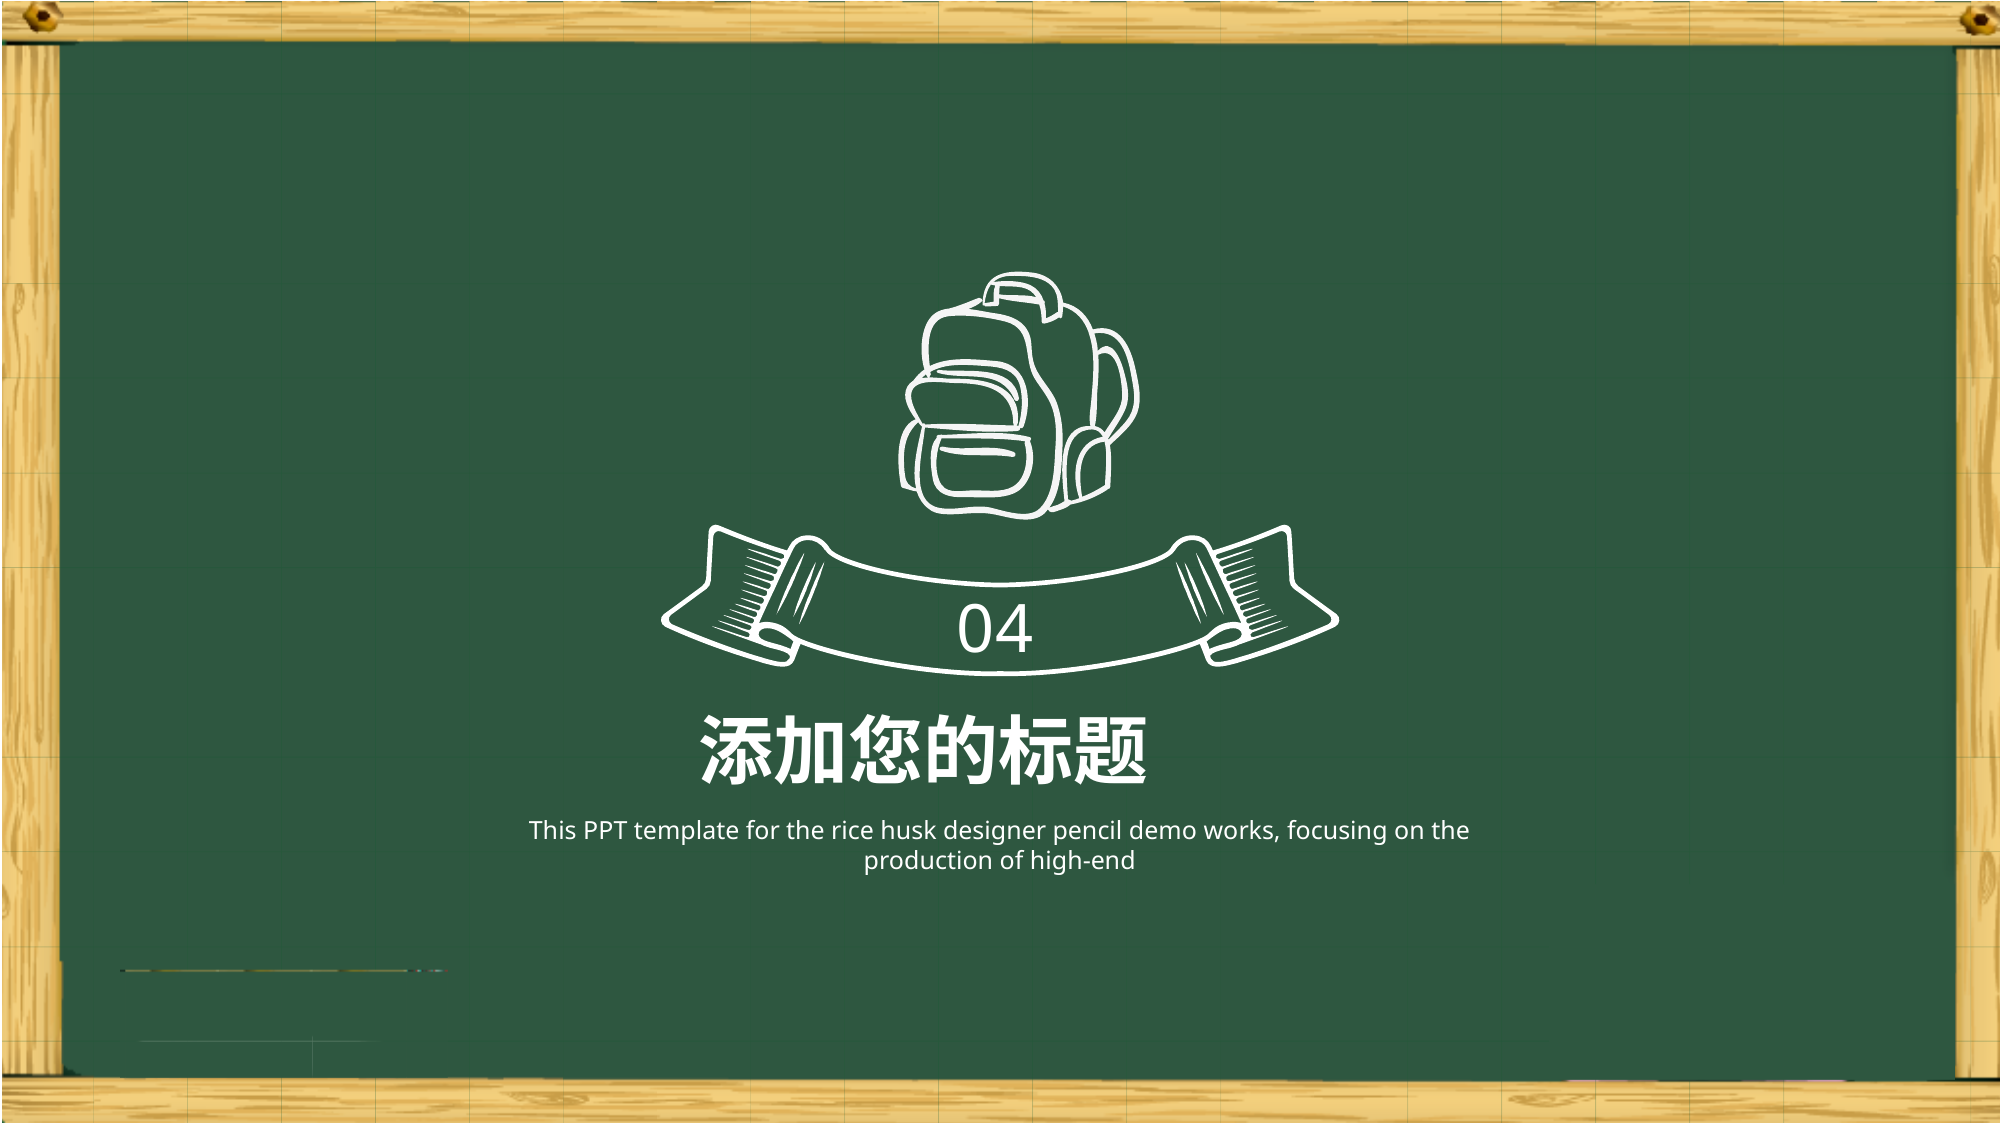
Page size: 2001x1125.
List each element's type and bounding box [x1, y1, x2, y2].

text_box [893, 269, 1143, 525]
picture [0, 0, 2000, 1123]
